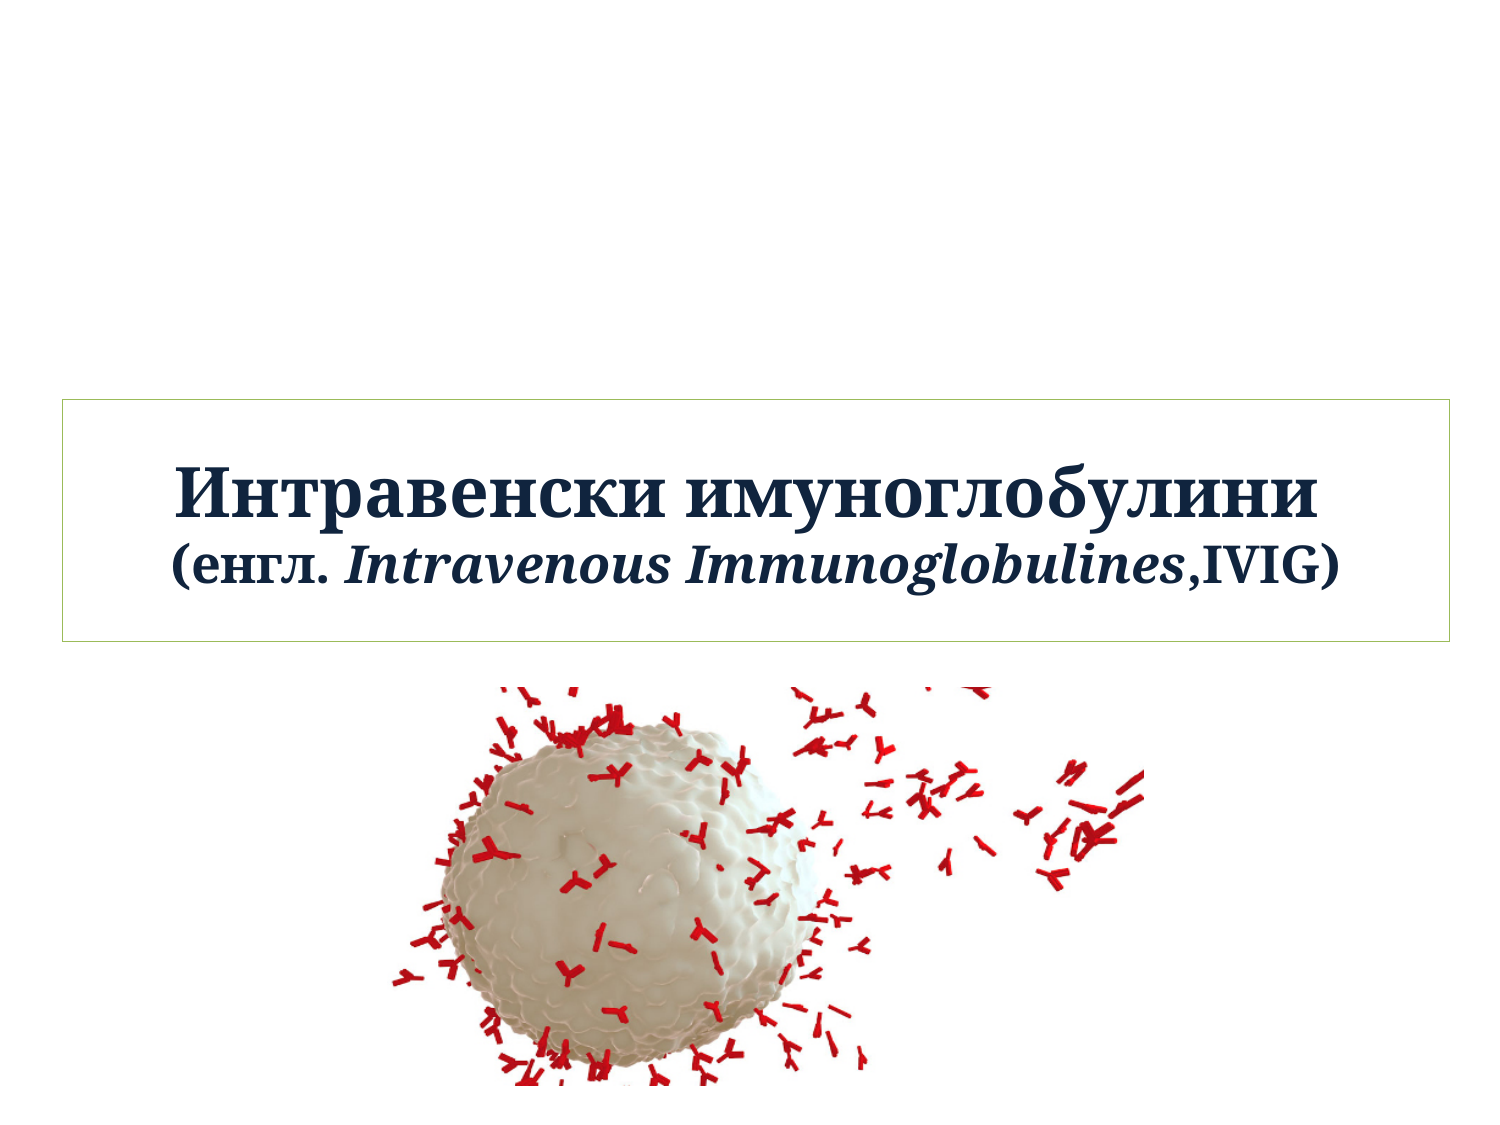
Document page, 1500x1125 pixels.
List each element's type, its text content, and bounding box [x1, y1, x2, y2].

picture [387, 687, 1144, 1086]
title Интравенски имуноглобулини (енгл. Intravenous Immunoglobulines,IVIG) [62, 399, 1450, 642]
